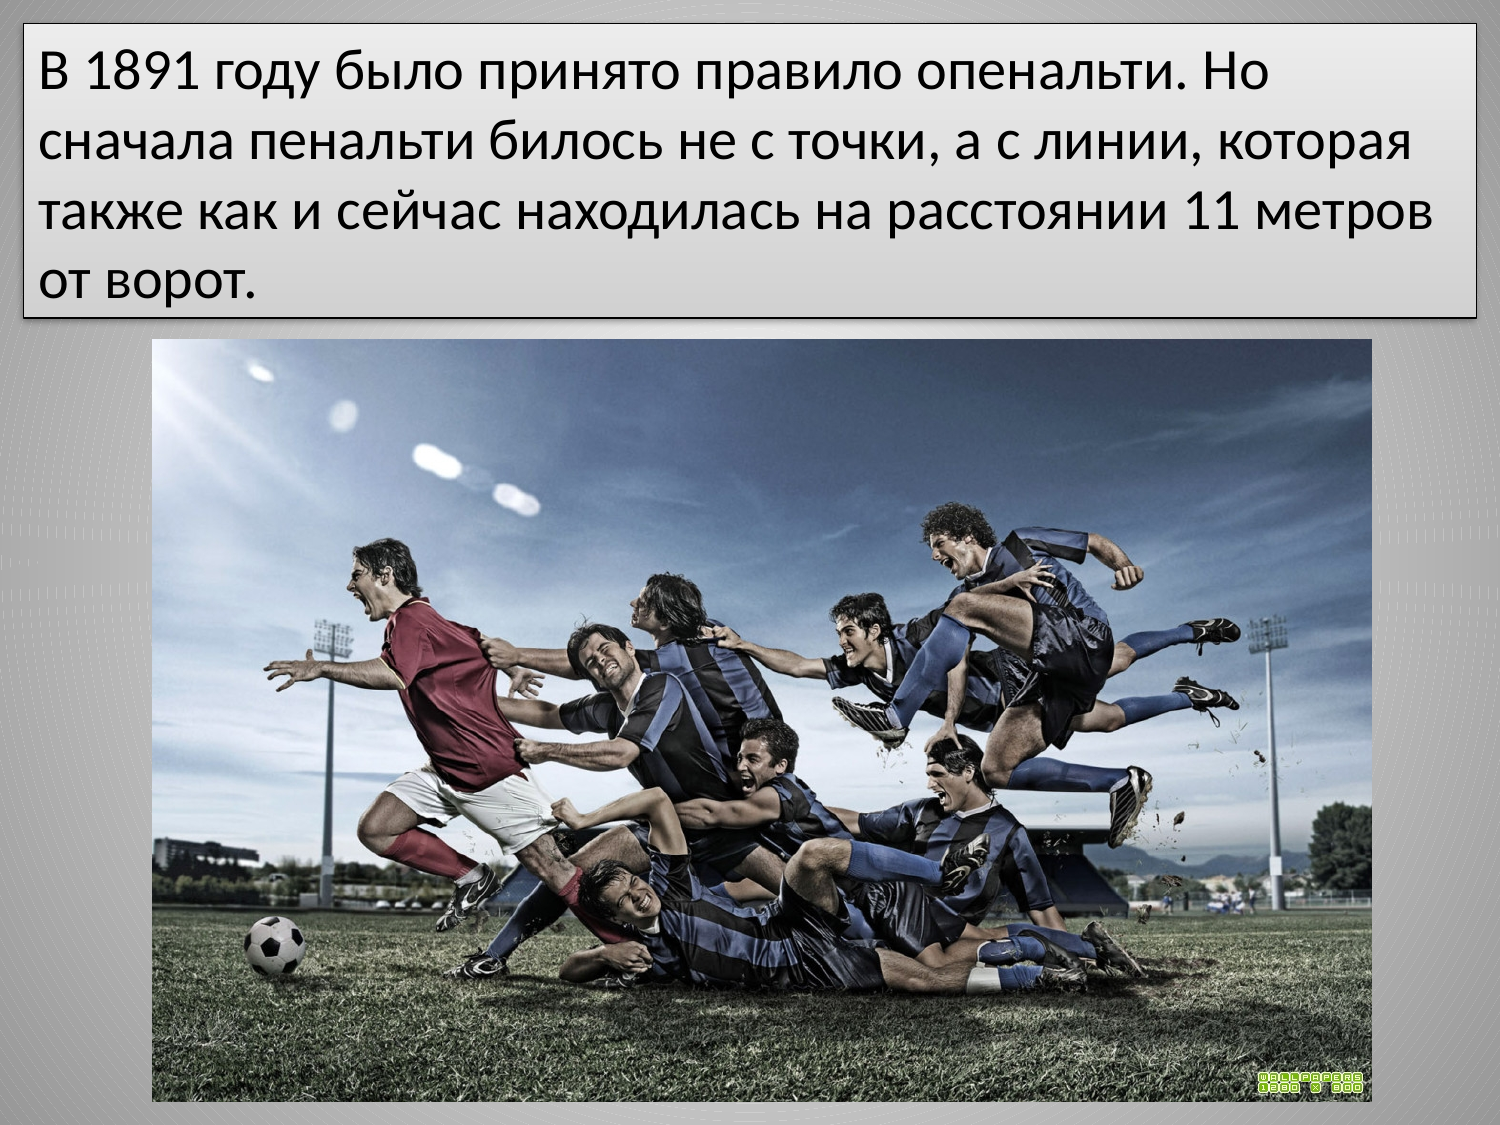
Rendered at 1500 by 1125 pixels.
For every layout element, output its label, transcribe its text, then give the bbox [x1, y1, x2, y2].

text_box В 1891 году было принято правило опенальти. Но сначала пенальти билось не с точки, а с линии, которая также как и сейчас находилась на расстоянии 11 метров от ворот. [23, 23, 1477, 319]
picture [152, 339, 1372, 1102]
